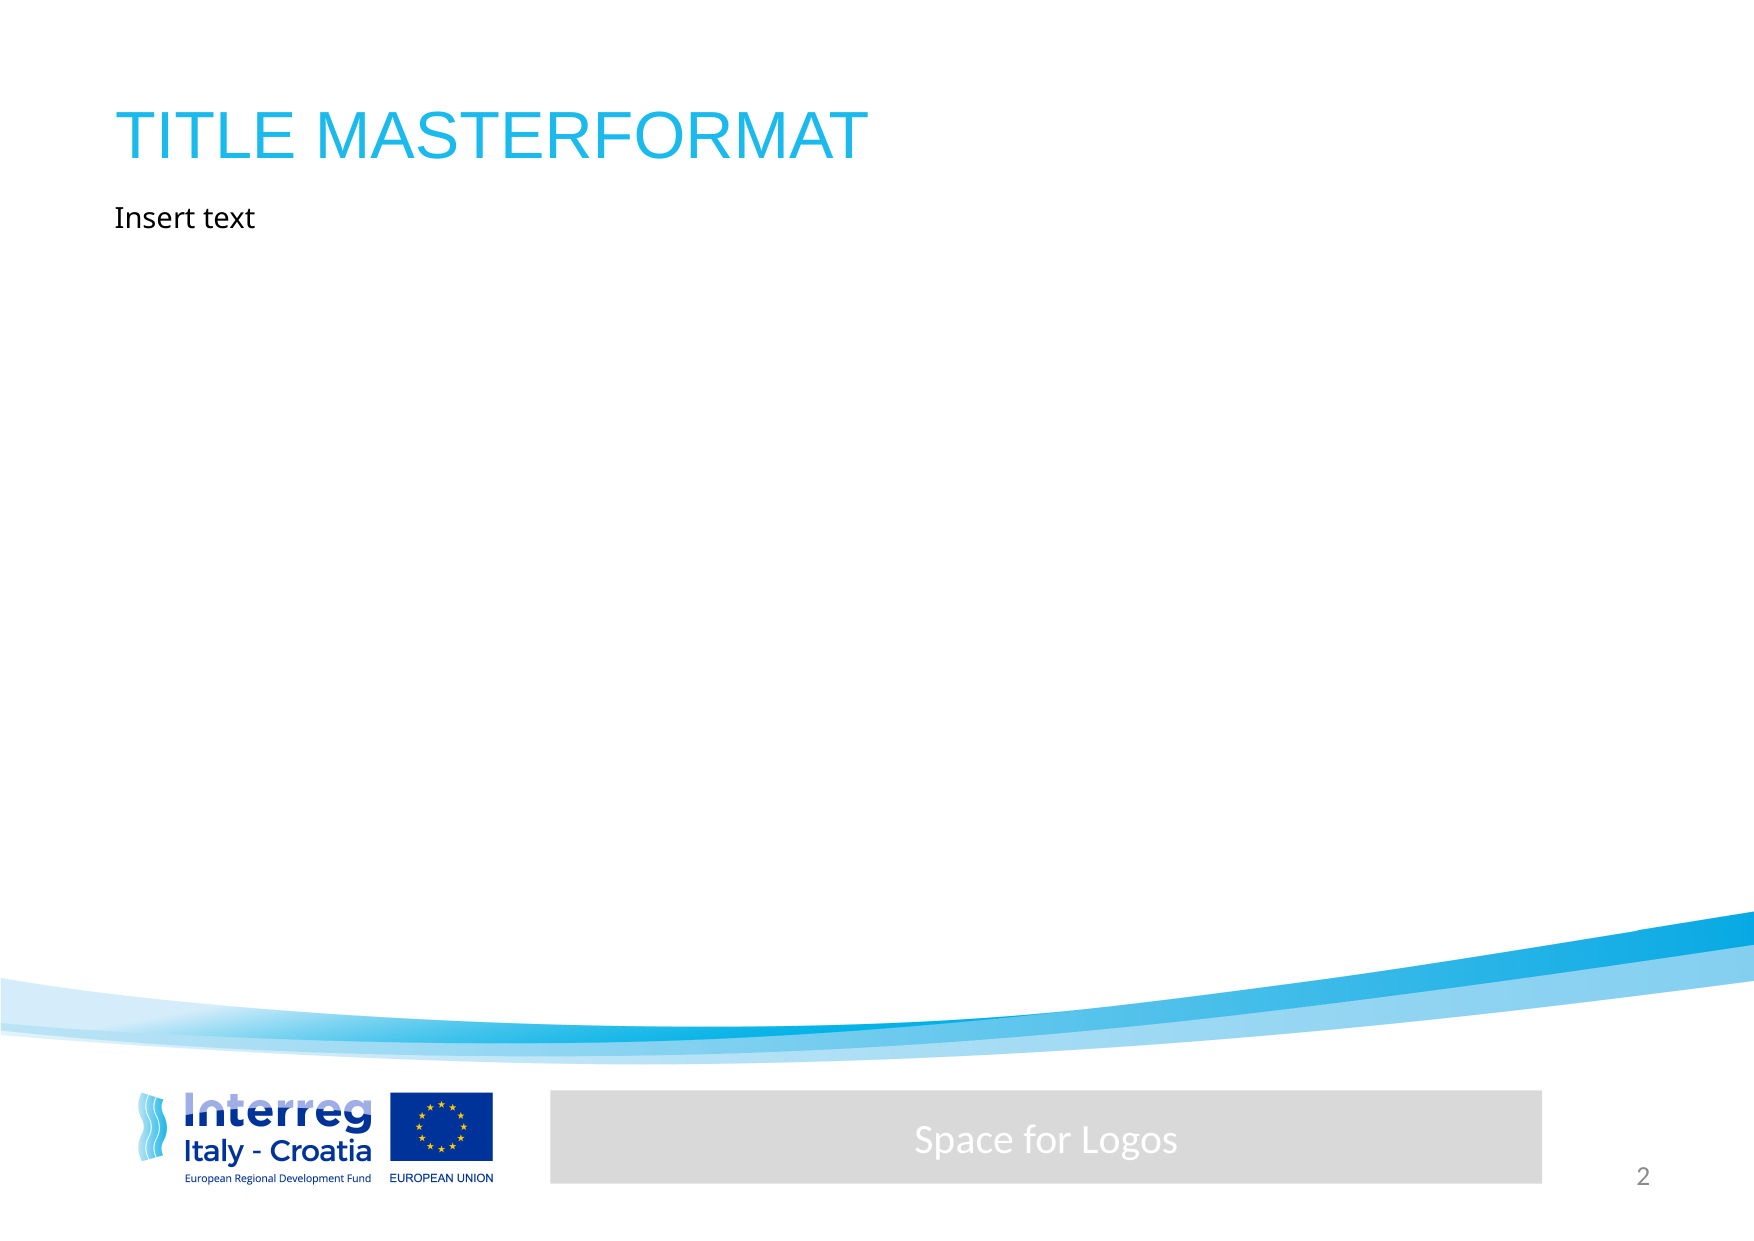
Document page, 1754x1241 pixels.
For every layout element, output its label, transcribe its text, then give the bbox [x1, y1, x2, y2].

text_box Space for Logos [549, 1089, 1543, 1185]
text_box Insert text [99, 191, 1658, 851]
text_box TITLE MASTERFORMAT [97, 83, 1656, 181]
slide_number 2 [1607, 1141, 1666, 1208]
picture [0, 0, 1754, 1241]
